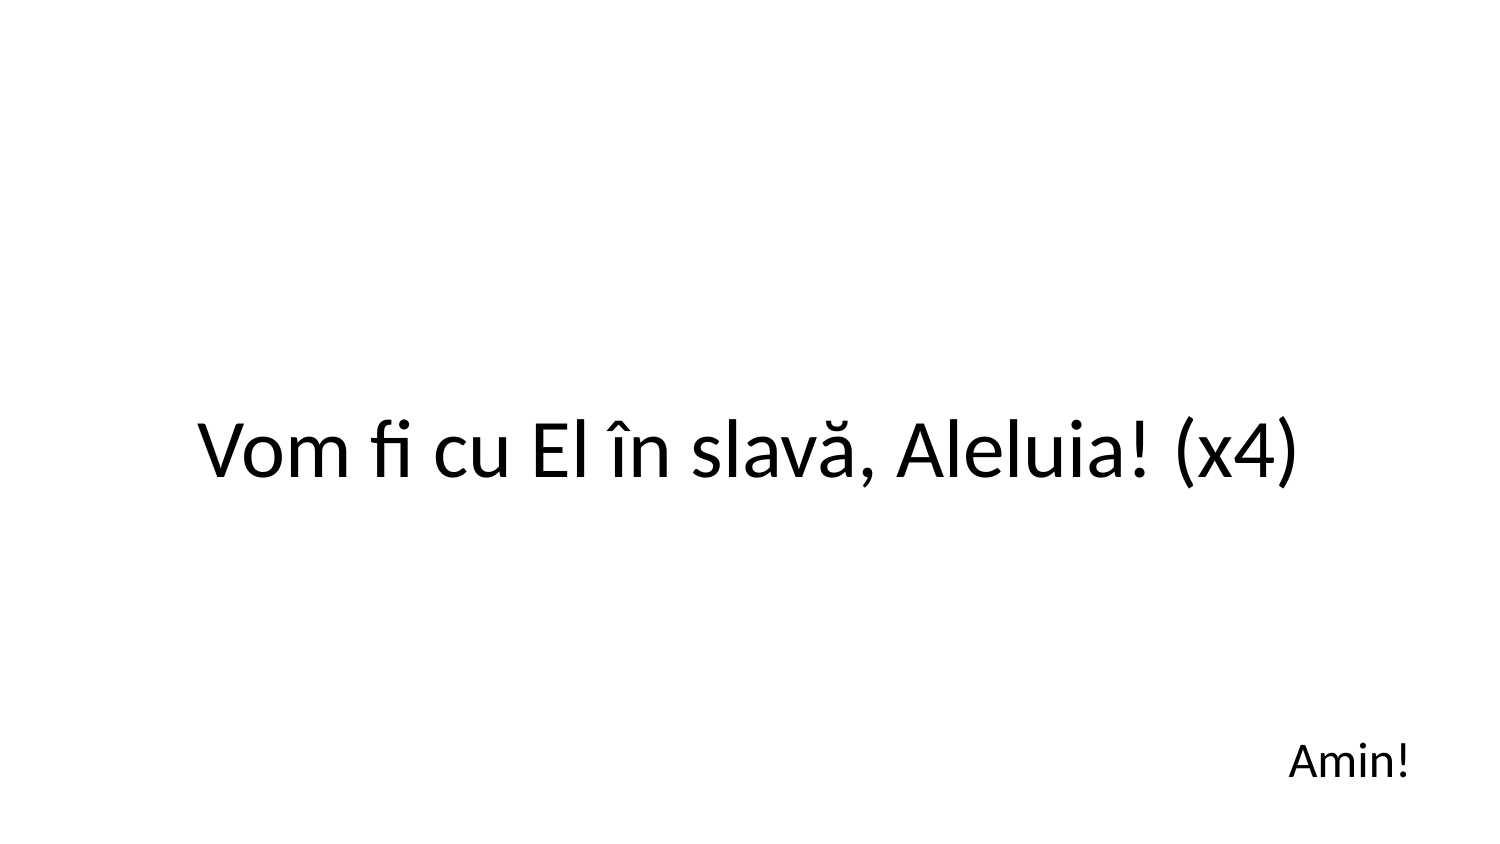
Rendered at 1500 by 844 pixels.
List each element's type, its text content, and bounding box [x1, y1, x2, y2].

text_box Vom fi cu El în slavă, Aleluia! (x4) [182, 341, 1318, 502]
text_box Amin! [1273, 674, 1427, 795]
